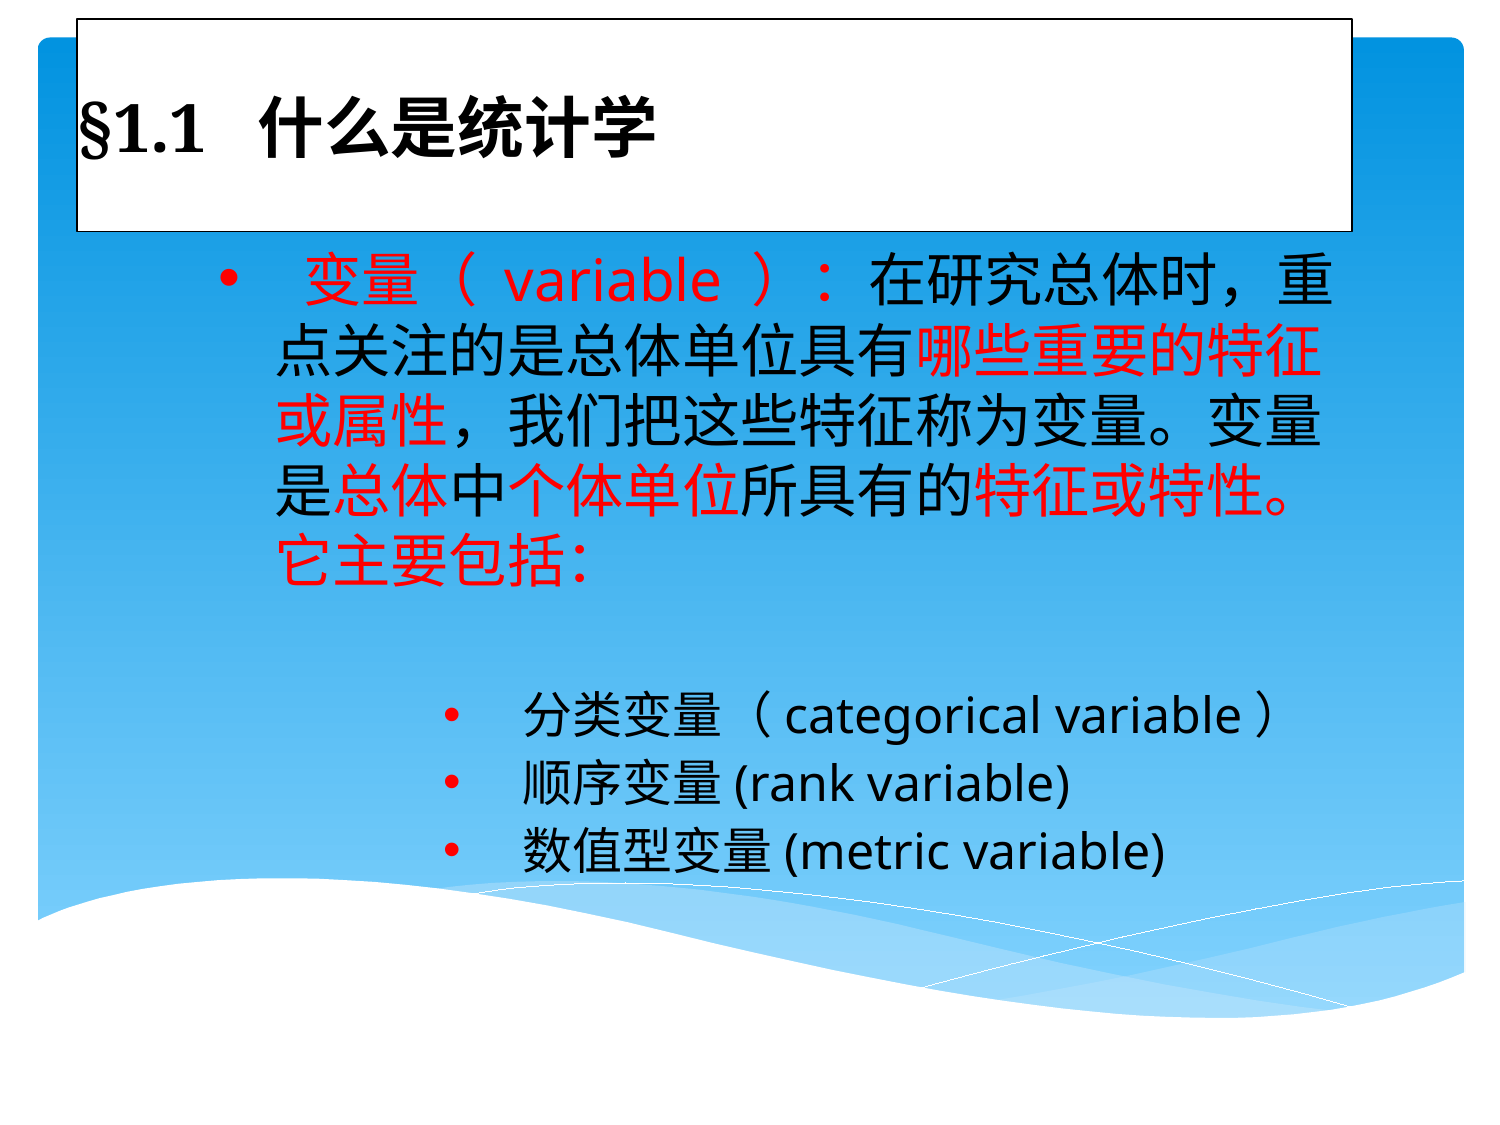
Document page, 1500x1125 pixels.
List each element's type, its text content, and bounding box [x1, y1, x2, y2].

title §1.1 什么是统计学 [76, 19, 1352, 232]
subtitle 变量（ variable ）：在研究总体时，重点关注的是总体单位具有哪些重要的特征或属性，我们把这些特征称为变量。变量是总体中个体单位所具有的特征或特性。它主要包括： 分类变量（categorical variable） 顺序变量(rank variable) 数值型变量(metric variable) [53, 231, 1388, 1000]
